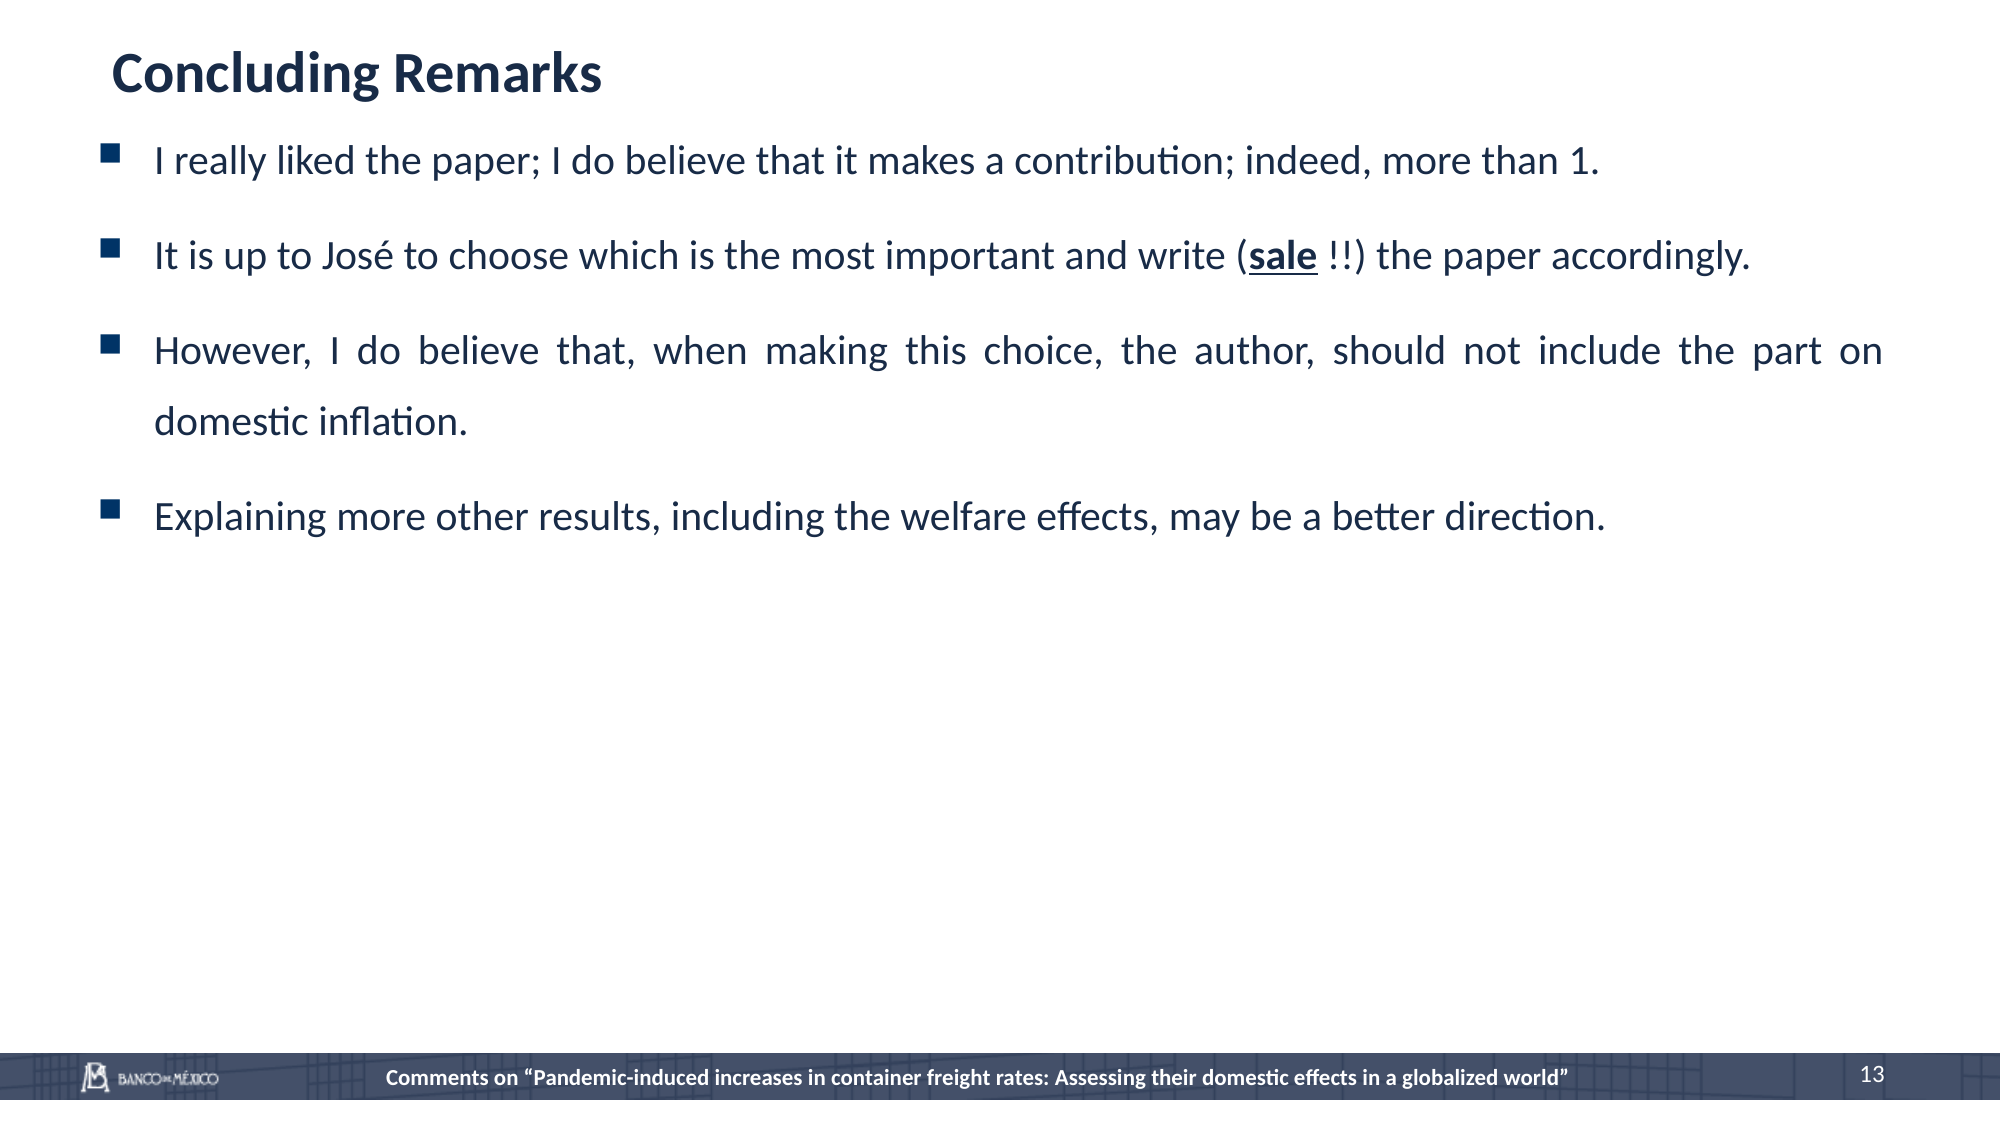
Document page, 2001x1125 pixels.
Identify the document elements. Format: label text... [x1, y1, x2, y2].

footer Comments on “Pandemic-induced increases in container freight rates: Assessing their domestic effects in a globalized world” [241, 1047, 1716, 1107]
picture [0, 1053, 241, 1100]
slide_number 13 [1433, 1047, 1900, 1103]
picture [1900, 1053, 2000, 1100]
title Concluding Remarks [97, 10, 1898, 105]
text_box I really liked the paper; I do believe that it makes a contribution; indeed, more than 1. It is up to José to choose which is the most important and write (sale !!) the paper accordingly. However, I do believe that, when making this choice, the author, should not include the part on domestic inflation. Explaining more other results, including the welfare effects, may be a better direction. [82, 105, 1900, 1047]
